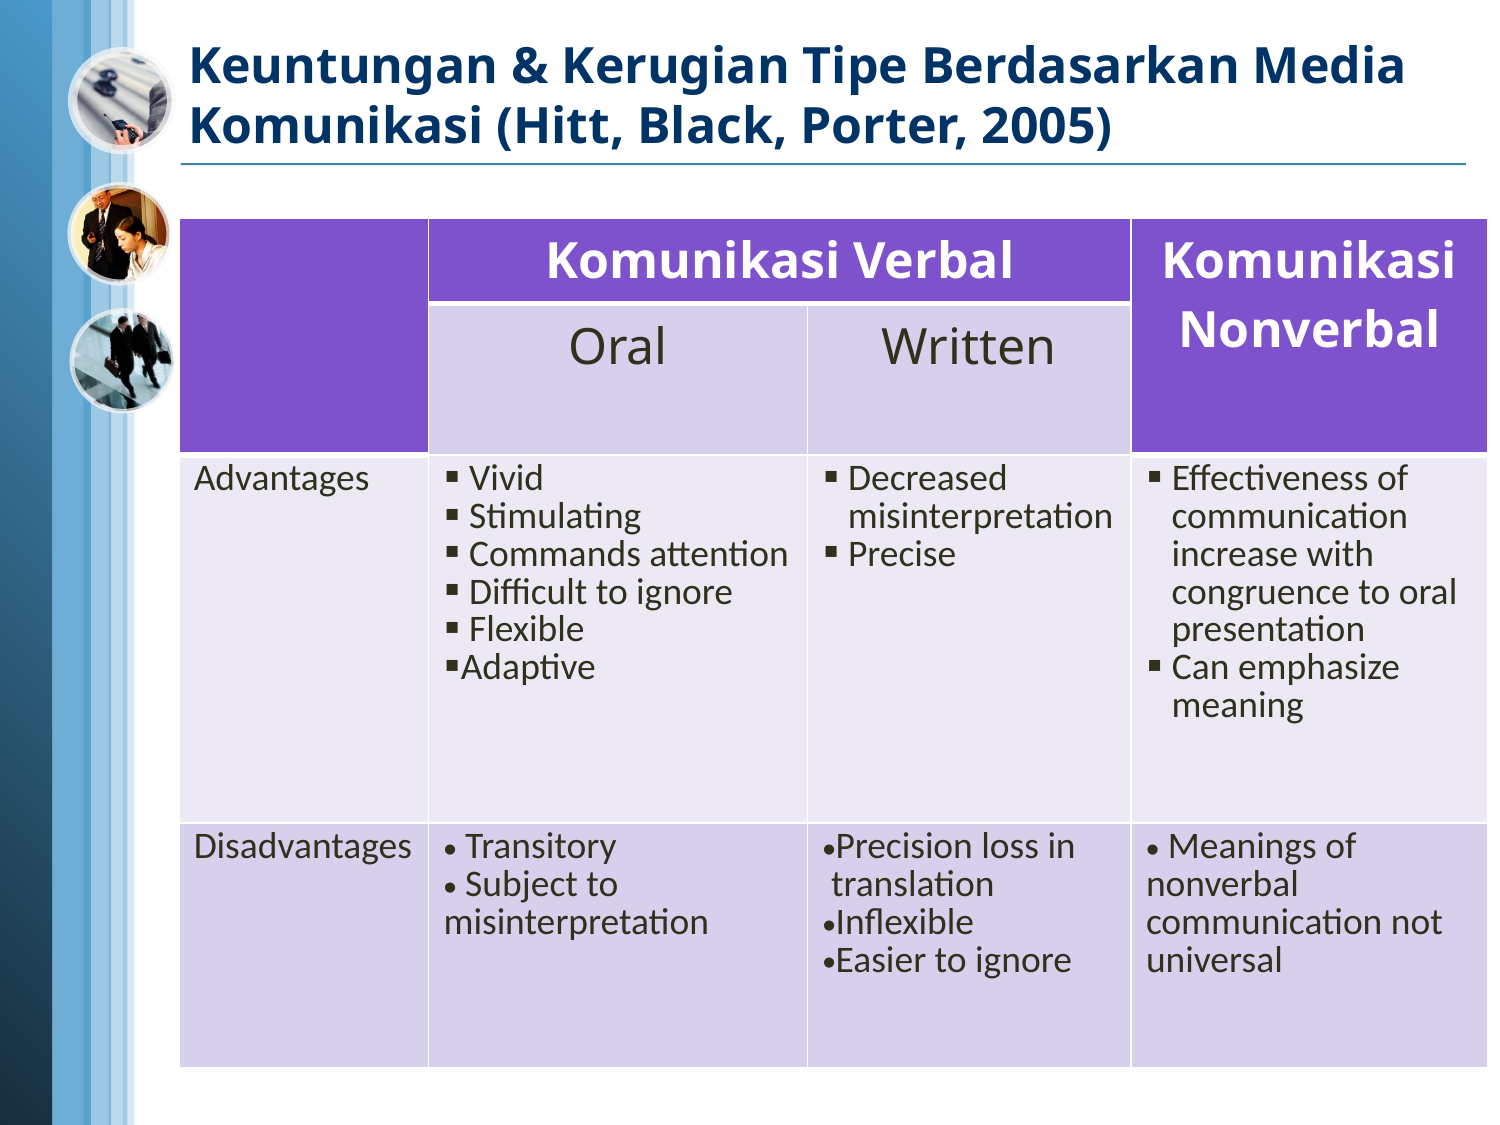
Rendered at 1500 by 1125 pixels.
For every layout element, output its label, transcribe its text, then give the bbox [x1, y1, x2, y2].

picture [78, 57, 166, 144]
table_header Komunikasi Nonverbal [1132, 219, 1487, 452]
picture [74, 189, 166, 279]
table_header Komunikasi Verbal [429, 219, 1130, 301]
table_cell Transitory Subject to misinterpretation [429, 824, 807, 1067]
picture [75, 313, 171, 408]
table_cell Oral [429, 306, 807, 454]
table_cell Meanings of nonverbal communication not universal [1132, 824, 1487, 1067]
table_cell Precision loss in translation Inflexible Easier to ignore [808, 824, 1130, 1067]
title Keuntungan & Kerugian Tipe Berdasarkan Media Komunikasi (Hitt, Black, Porter, 2005) [172, 10, 1479, 177]
table_header [180, 219, 428, 452]
table_cell Decreased misinterpretation Precise [808, 456, 1130, 822]
table_cell Effectiveness of communication increase with congruence to oral presentation Can emphasize meaning [1132, 458, 1487, 822]
table_cell Disadvantages [180, 824, 428, 1067]
table_cell Written [808, 306, 1130, 454]
table_cell Advantages [180, 458, 428, 822]
table_cell Vivid Stimulating Commands attention Difficult to ignore Flexible Adaptive [429, 456, 807, 822]
